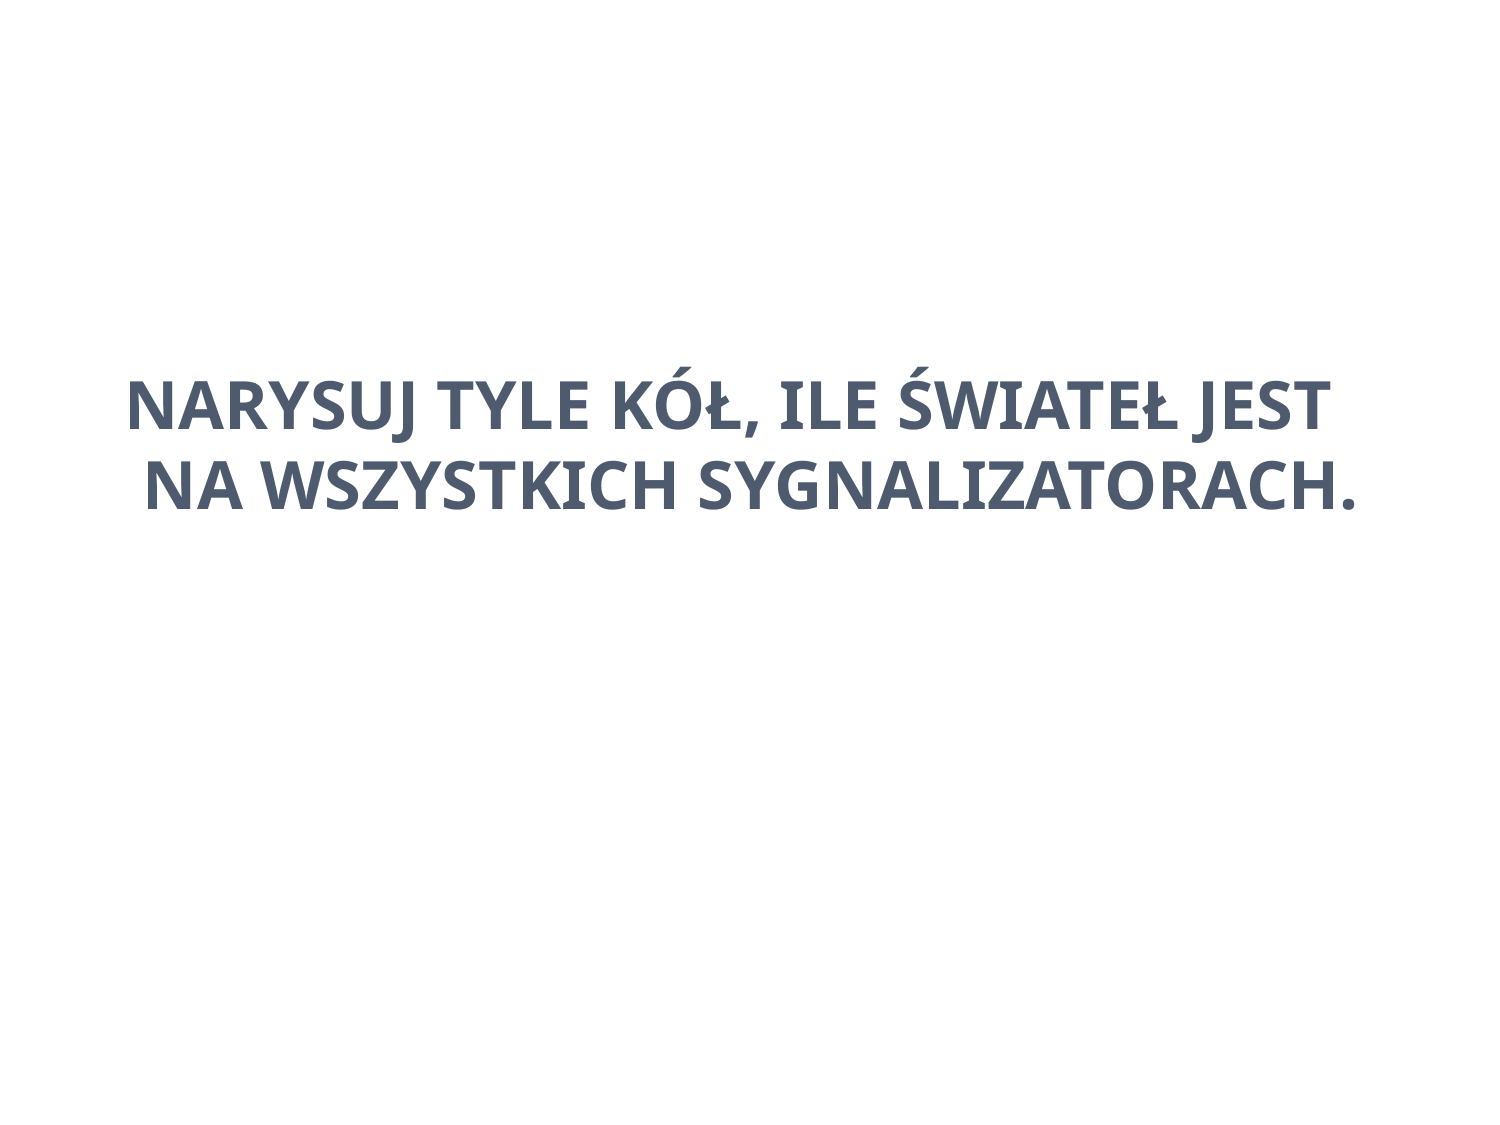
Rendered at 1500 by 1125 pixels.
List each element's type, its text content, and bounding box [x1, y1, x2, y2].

list NARYSUJ TYLE KÓŁ, ILE ŚWIATEŁ JEST NA WSZYSTKICH SYGNALIZATORACH. [75, 262, 1383, 1062]
